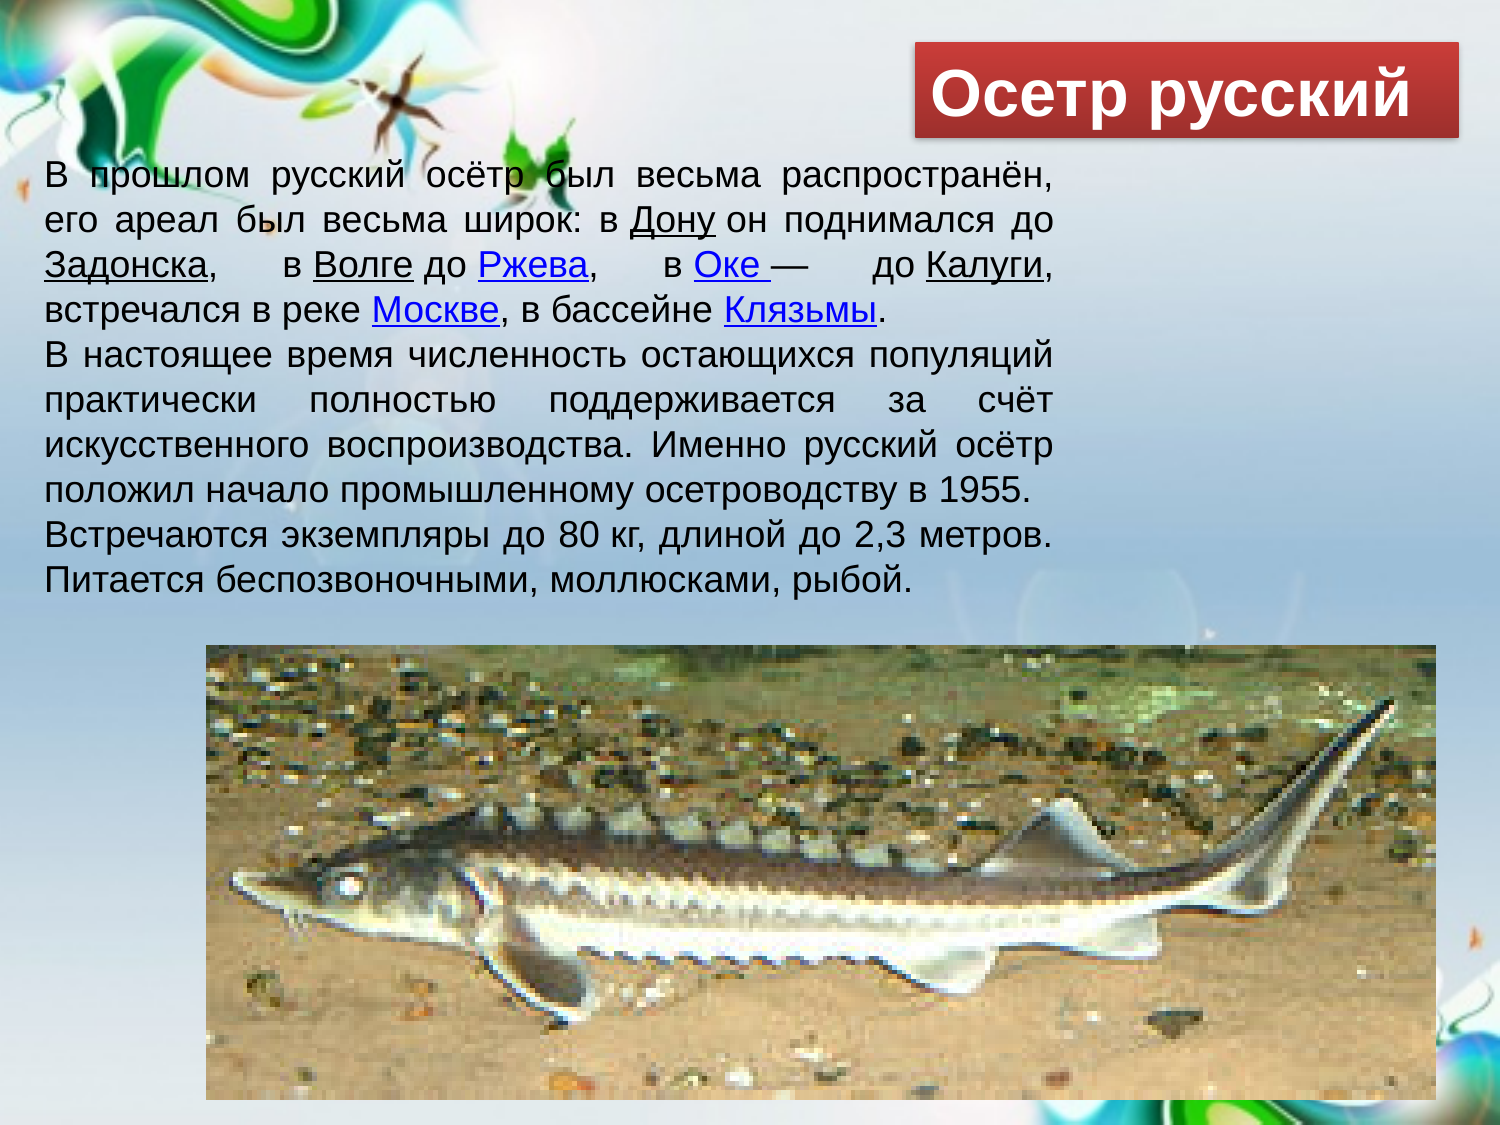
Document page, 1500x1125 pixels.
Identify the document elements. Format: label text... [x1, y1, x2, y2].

text_box В прошлом русский осётр был весьма распространён, его ареал был весьма широк: в Дону он поднимался доЗадонска, в Волге до Ржева, в Оке — до Калуги, встречался в реке Москве, в бассейне Клязьмы. В настоящее время численность остающихся популяций практически полностью поддерживается за счёт искусственного воспроизводства. Именно русский осётр положил начало промышленному осетроводству в 1955. Встречаются экземпляры до 80 кг, длиной до 2,3 метров. Питается беспозвоночными, моллюсками, рыбой. [29, 142, 1069, 608]
picture [0, 0, 1500, 1125]
text_box Осетр русский [915, 42, 1459, 138]
